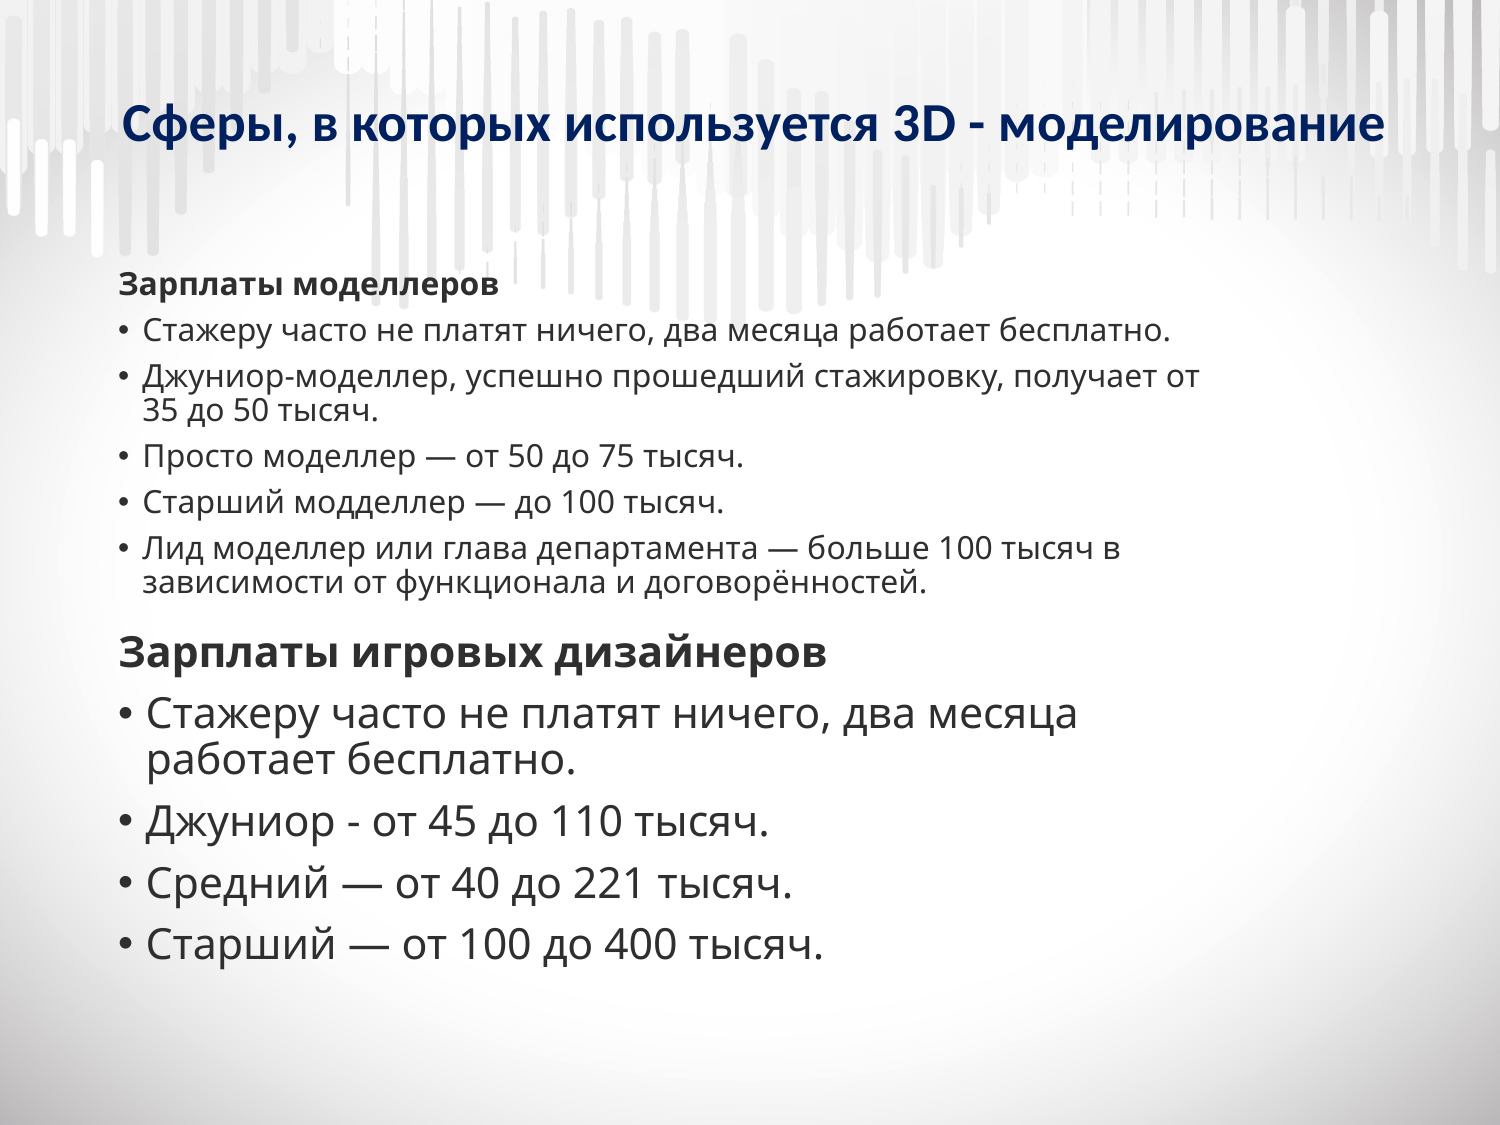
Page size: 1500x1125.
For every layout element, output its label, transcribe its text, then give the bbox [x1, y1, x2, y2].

text_box Зарплаты игровых дизайнеров Стажеру часто не платят ничего, два месяца работает бесплатно. Джуниор - от 45 до 110 тысяч. Средний — от 40 до 221 тысяч. Старший — от 100 до 400 тысяч. [103, 622, 1222, 980]
picture [0, 0, 1500, 1125]
text_box Сферы, в которых используется 3D - моделирование [107, 58, 1402, 190]
list Зарплаты моделлеров Стажеру часто не платят ничего, два месяца работает бесплатно. Джуниор-моделлер, успешно прошедший стажировку, получает от 35 до 50 тысяч. Просто моделлер — от 50 до 75 тысяч. Старший модделлер — до 100 тысяч. Лид моделлер или глава департамента — больше 100 тысяч в зависимости от функционала и договорённостей. [103, 260, 1222, 618]
